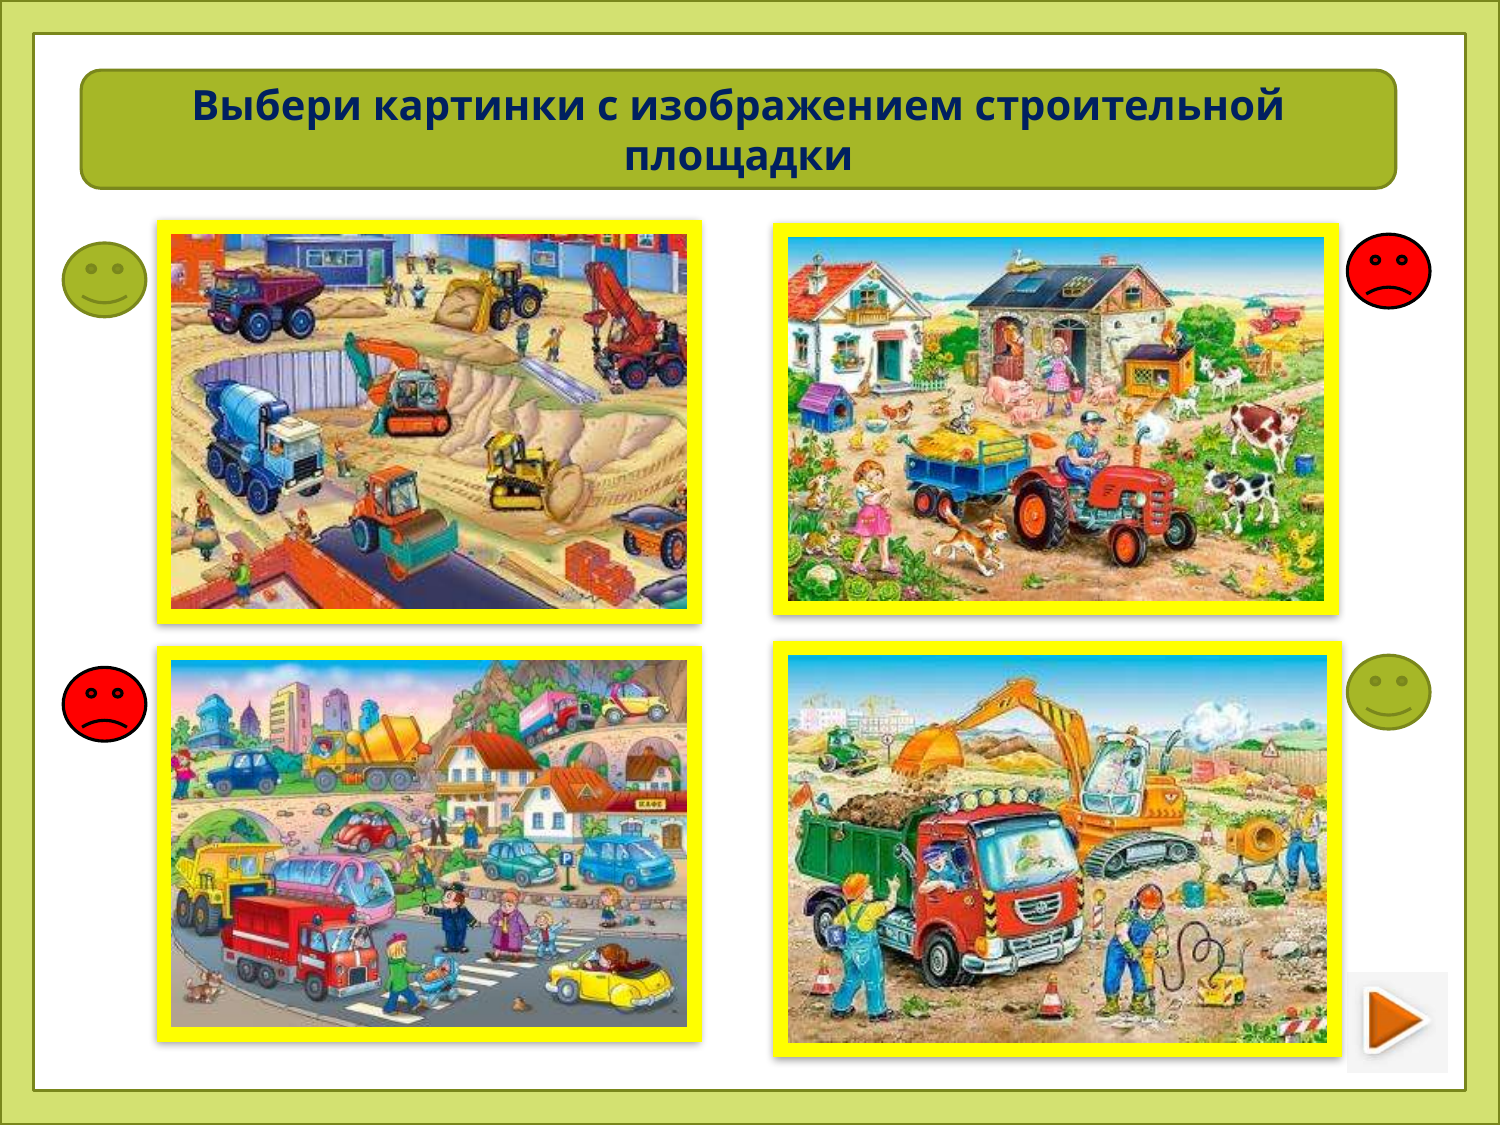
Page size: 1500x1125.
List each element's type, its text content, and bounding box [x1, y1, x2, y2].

picture [787, 659, 1328, 1044]
text_box Выбери картинки с изображением строительной площадки [79, 68, 1398, 190]
text_box [61, 241, 148, 319]
text_box [61, 665, 148, 743]
picture [170, 660, 688, 1028]
picture [787, 236, 1325, 602]
text_box [1345, 232, 1432, 310]
picture [1347, 972, 1448, 1073]
text_box [1345, 653, 1432, 731]
picture [170, 233, 688, 610]
